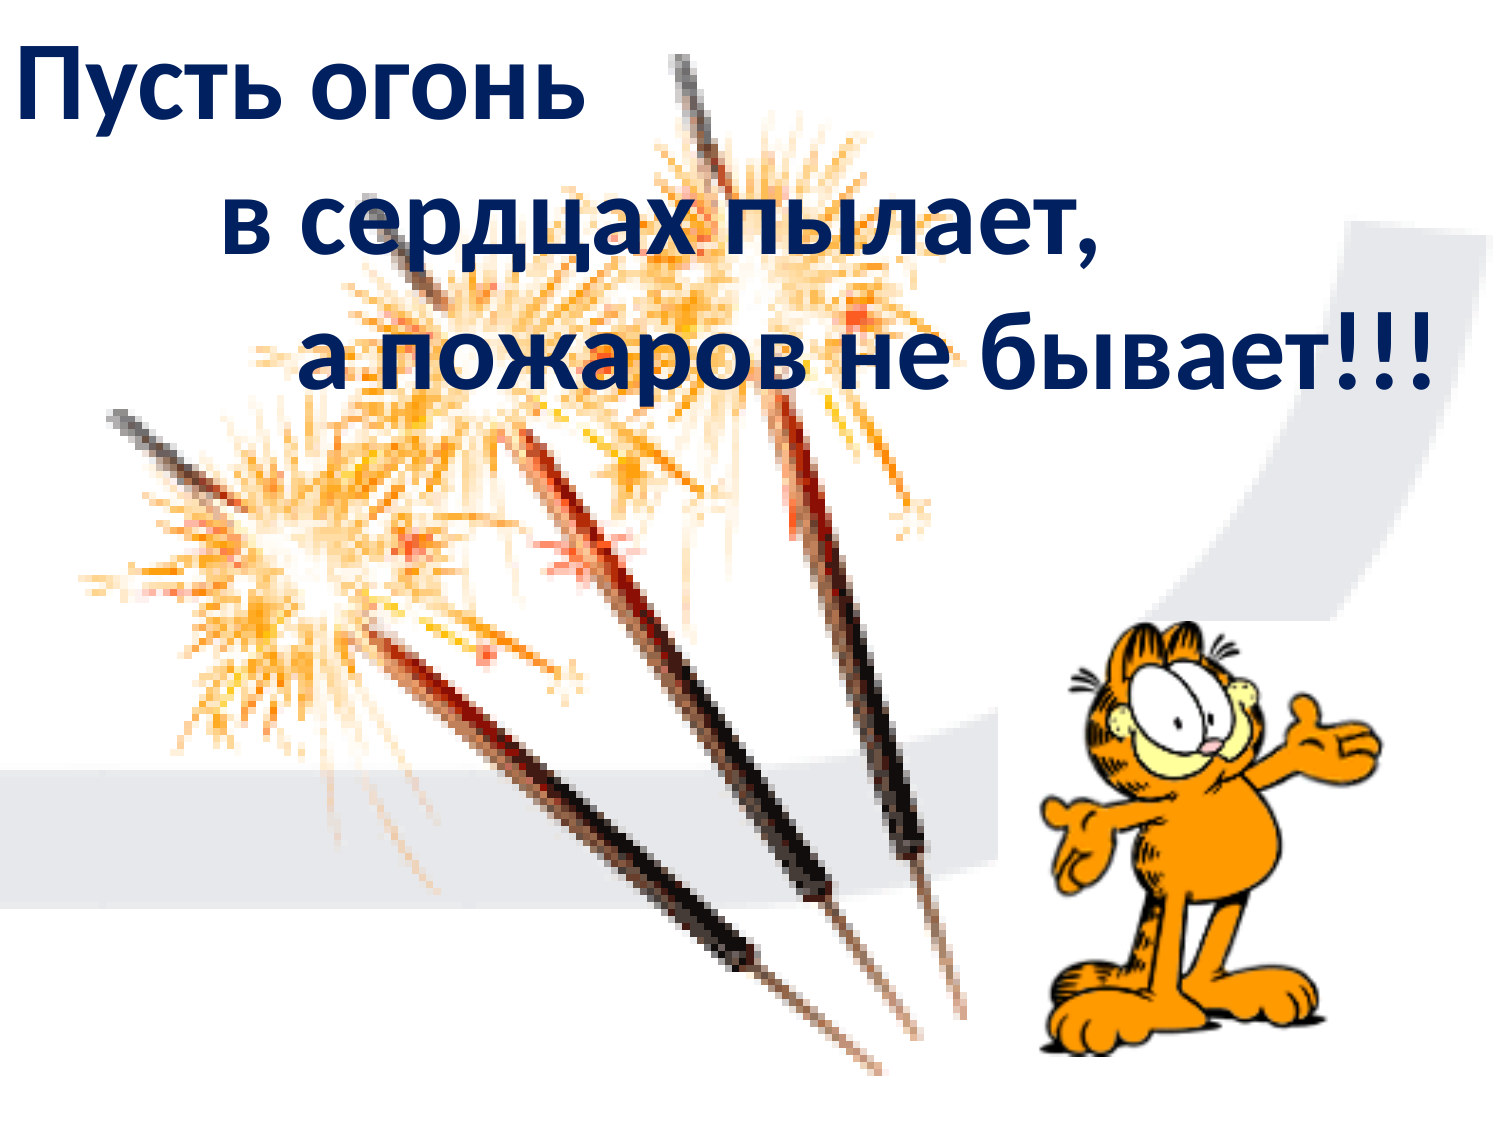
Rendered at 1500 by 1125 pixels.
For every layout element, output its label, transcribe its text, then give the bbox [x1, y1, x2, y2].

picture [0, 420, 1500, 1125]
text_box Пусть огонь в сердцах пылает, а пожаров не бывает!!! [0, 0, 1500, 420]
